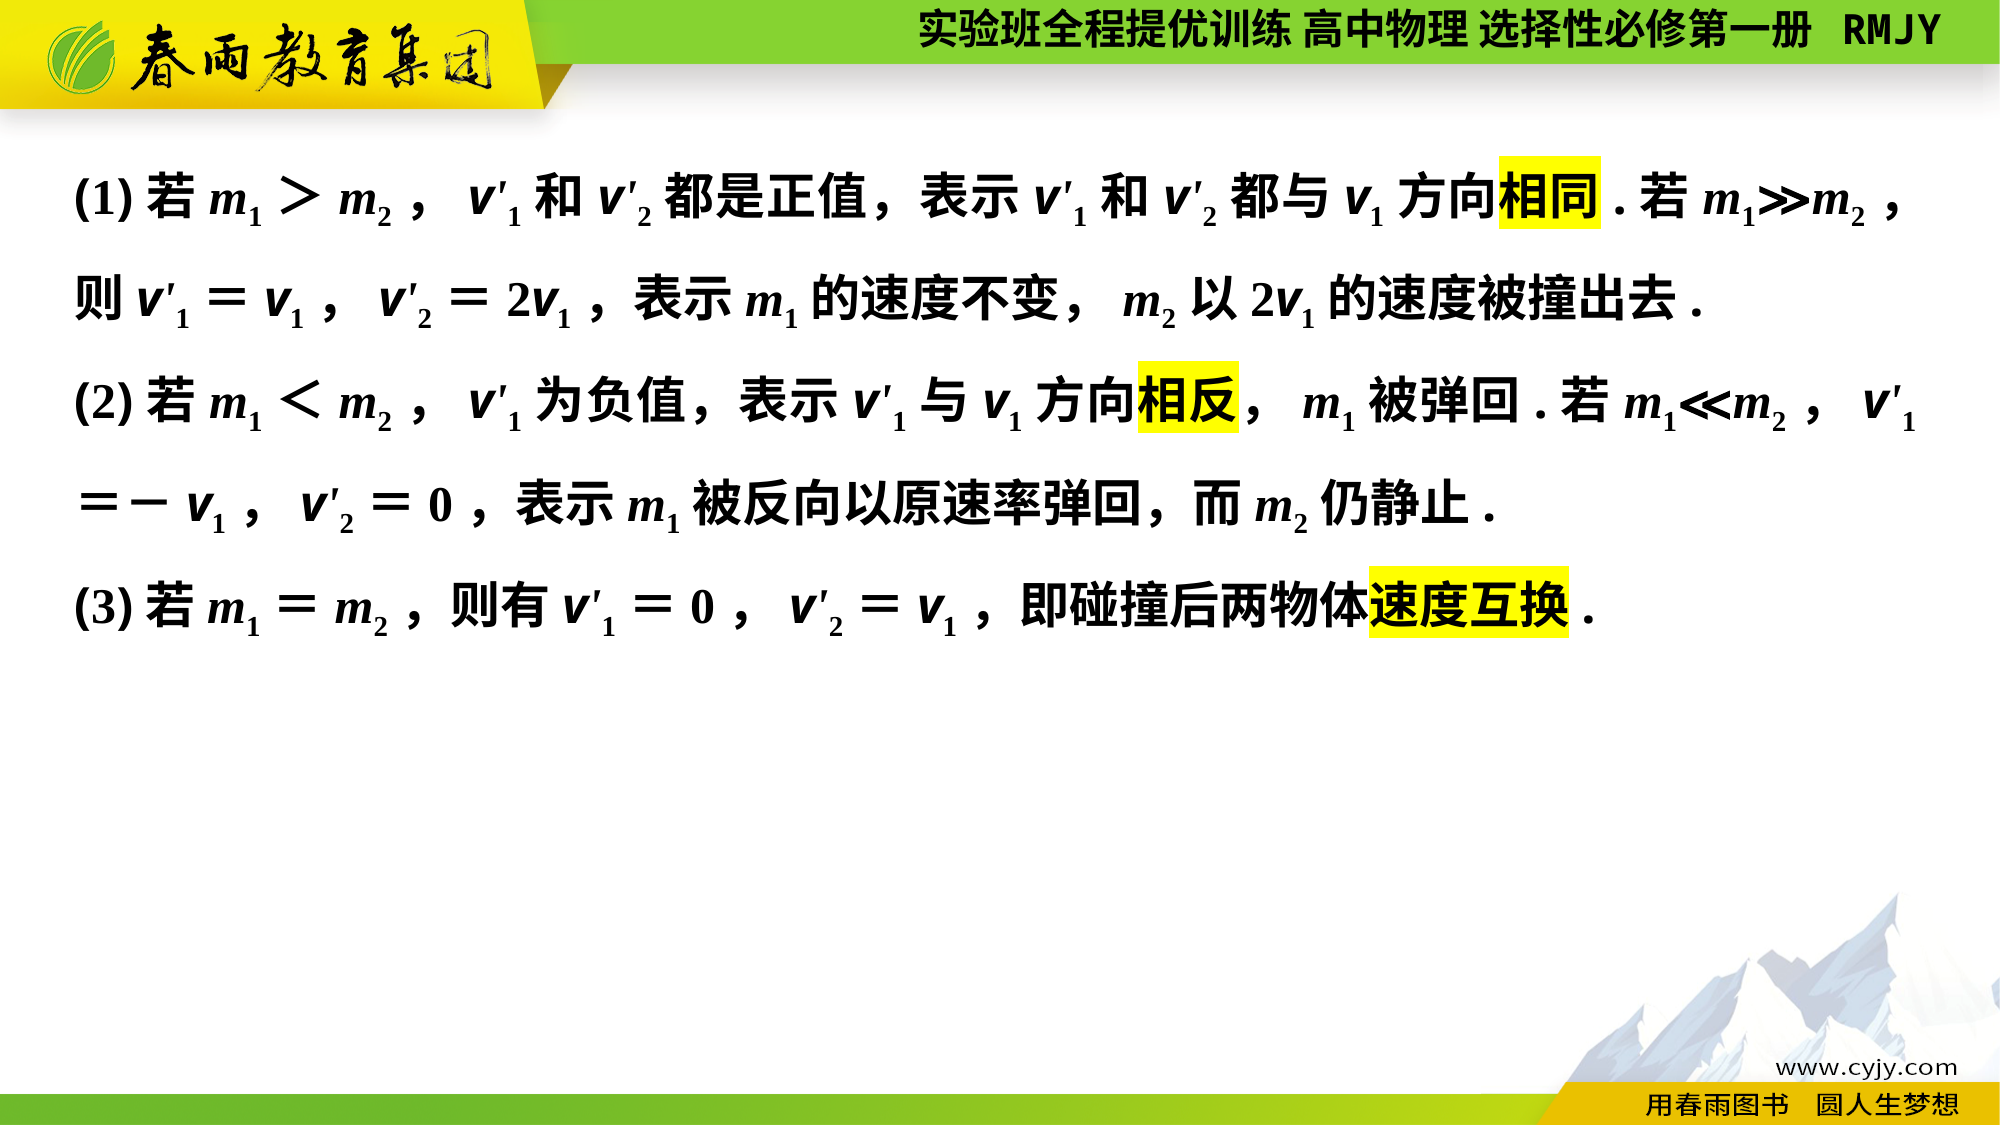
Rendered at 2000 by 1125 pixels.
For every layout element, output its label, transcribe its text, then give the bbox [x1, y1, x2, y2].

picture [0, 0, 2000, 1125]
list (1)若m1＞m2，v'1和v'2都是正值，表示v'1和v'2都与v1方向相同.若m1≫m2，则v'1＝v1，v'2＝2v1，表示m1的速度不变，m2以2v1的速度被撞出去. (2)若m1＜m2，v'1为负值，表示v'1与v1方向相反，m1被弹回.若m1≪m2，v'1＝－v1，v'2＝0，表示m1被反向以原速率弹回，而m2仍静止. (3)若m1＝m2，则有v'1＝0，v'2＝v1，即碰撞后两物体速度互换. [59, 122, 1944, 583]
